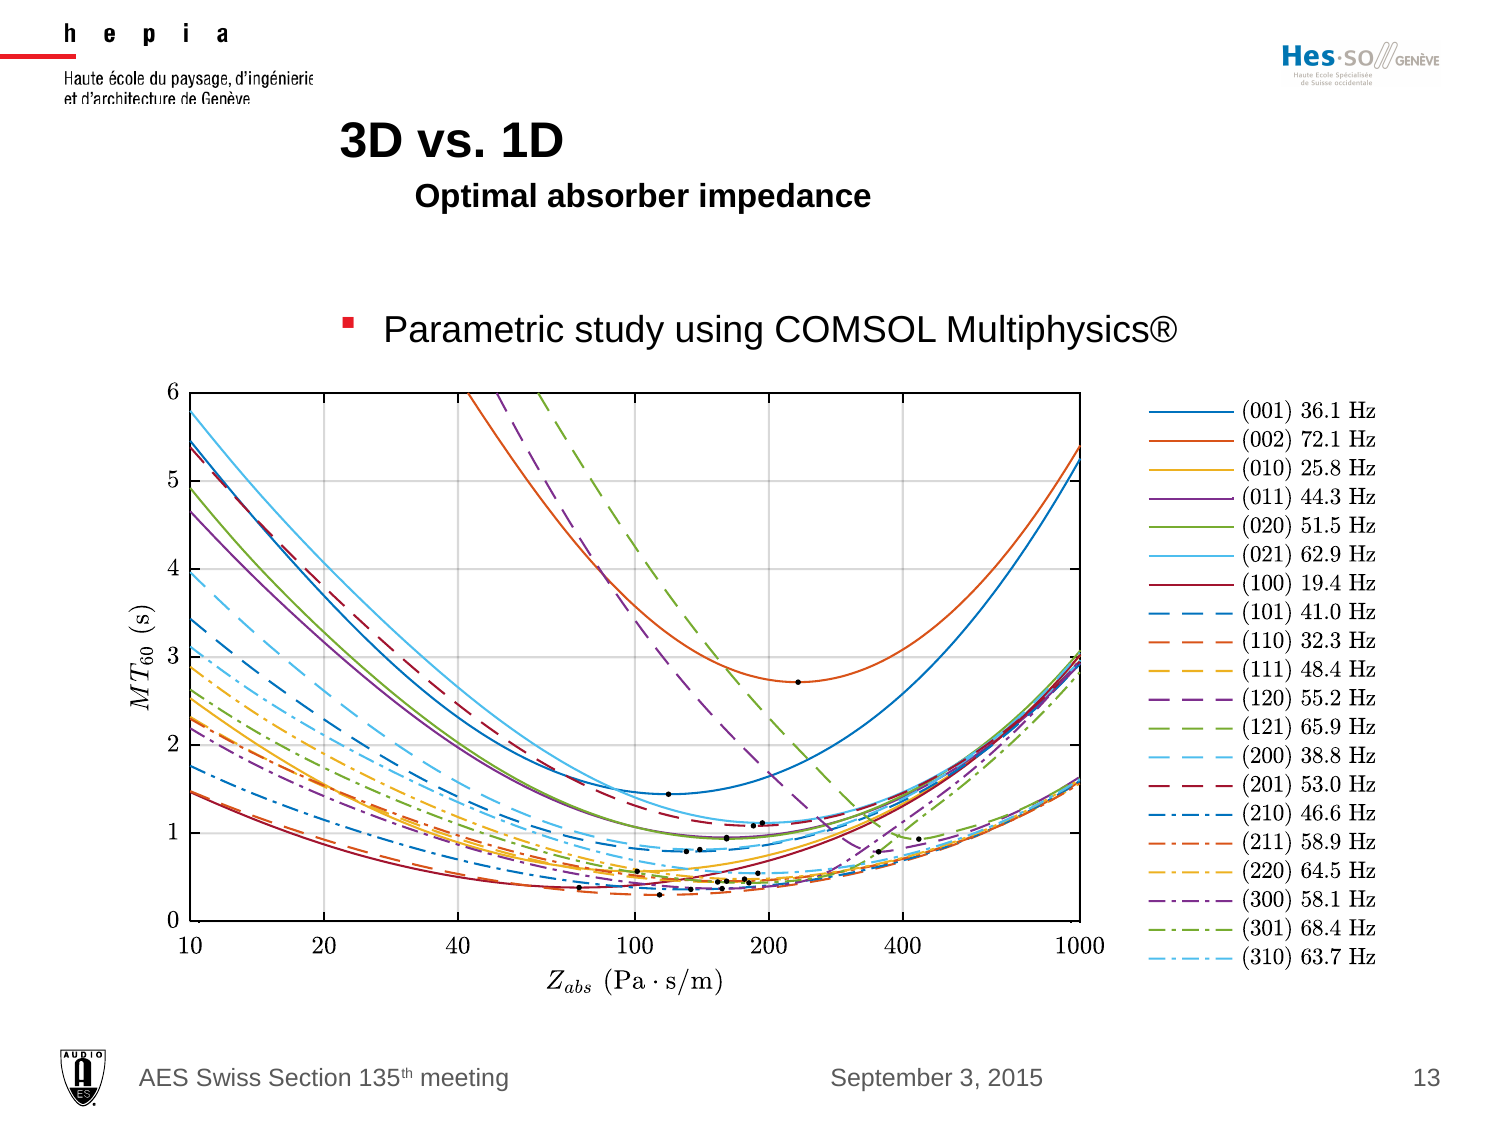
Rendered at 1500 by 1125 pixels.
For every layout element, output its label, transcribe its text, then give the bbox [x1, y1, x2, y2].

list Parametric study using COMSOL Multiphysics® [324, 275, 1441, 374]
list 3D vs. 1D Optimal absorber impedance [324, 99, 1441, 264]
picture [119, 373, 1381, 1003]
slide_number 13 [1352, 1050, 1441, 1103]
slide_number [549, 1050, 1341, 1103]
footer AES Swiss Section 135th meeting [123, 1050, 538, 1103]
picture [1281, 40, 1441, 87]
